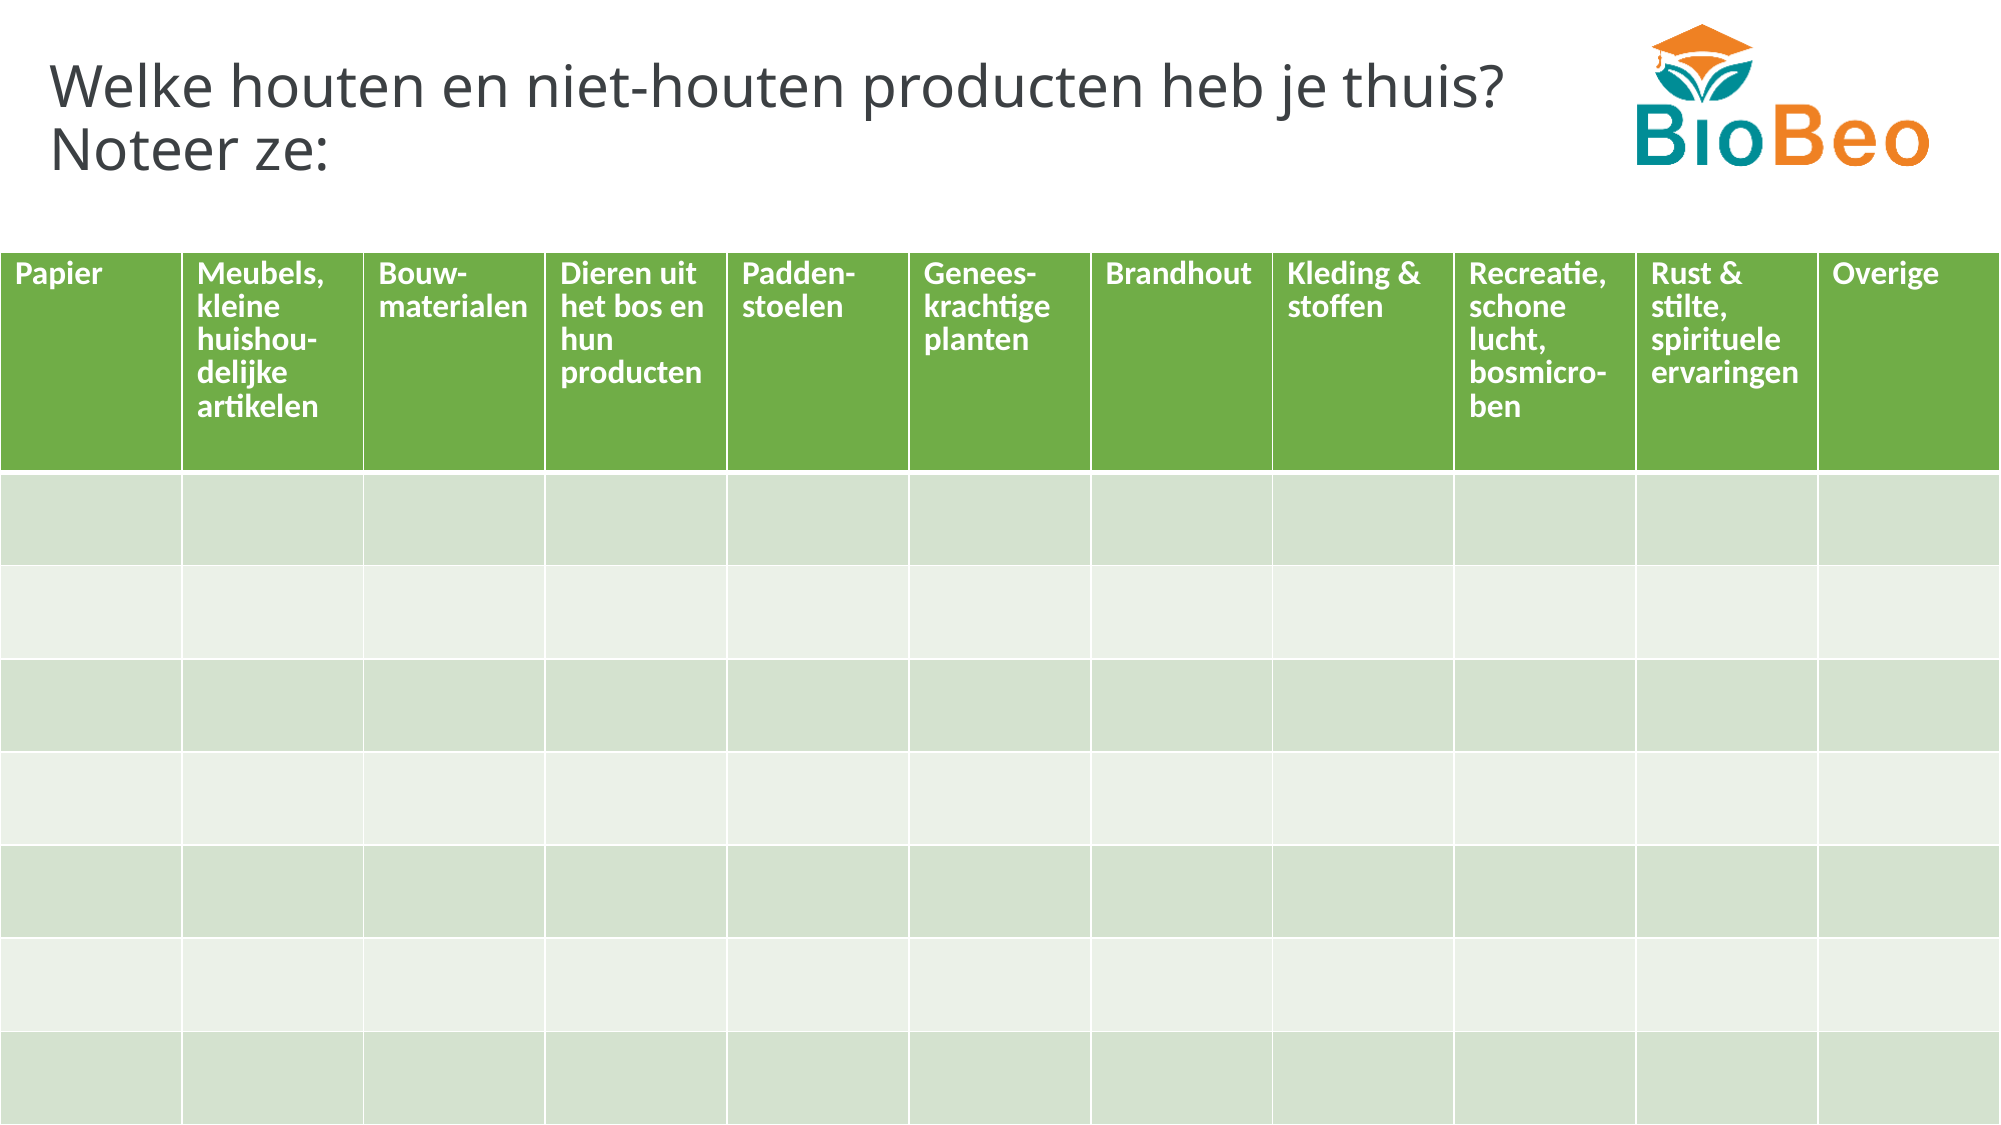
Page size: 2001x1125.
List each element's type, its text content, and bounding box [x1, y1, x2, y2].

table_header Overige [1819, 253, 1999, 470]
table_cell [183, 1032, 363, 1124]
table_cell [1273, 660, 1453, 751]
table_cell [728, 475, 908, 565]
table_cell [1819, 846, 1999, 937]
table_cell [1637, 939, 1817, 1031]
table_cell [1092, 566, 1272, 658]
table_cell [1092, 660, 1272, 751]
table_header Meubels, kleine huishou-delijke artikelen [183, 253, 363, 470]
table_cell [1455, 939, 1635, 1031]
table_header Kleding & stoffen [1273, 253, 1453, 470]
table_header Padden-stoelen [728, 253, 908, 470]
table_cell [1637, 753, 1817, 844]
table_cell [910, 660, 1090, 751]
table_cell [1273, 1032, 1453, 1124]
table_cell [1092, 939, 1272, 1031]
table_cell [546, 660, 726, 751]
table_cell [1455, 475, 1635, 565]
table_cell [728, 1032, 908, 1124]
table_cell [1455, 753, 1635, 844]
table_cell [364, 660, 544, 751]
table_cell [1, 753, 181, 844]
table_cell [364, 753, 544, 844]
table_cell [1637, 475, 1817, 565]
table_cell [546, 939, 726, 1031]
table_cell [1819, 753, 1999, 844]
table_cell [1637, 1032, 1817, 1124]
table_cell [364, 939, 544, 1031]
table_cell [910, 753, 1090, 844]
table_cell [364, 566, 544, 658]
table_cell [1455, 846, 1635, 937]
table_cell [546, 846, 726, 937]
table_cell [1455, 566, 1635, 658]
table_cell [728, 753, 908, 844]
table_cell [1092, 475, 1272, 565]
table_cell [1819, 660, 1999, 751]
table_cell [1, 660, 181, 751]
table_cell [364, 846, 544, 937]
table_header Papier [1, 253, 181, 470]
table_cell [1, 939, 181, 1031]
table_cell [1455, 660, 1635, 751]
table_cell [183, 566, 363, 658]
table_header Recreatie, schone lucht, bosmicro-ben [1455, 253, 1635, 470]
table_cell [1, 475, 181, 565]
table_cell [1637, 660, 1817, 751]
table_cell [1092, 846, 1272, 937]
table_cell [728, 846, 908, 937]
table_cell [1273, 475, 1453, 565]
table_cell [1819, 566, 1999, 658]
table_cell [1, 846, 181, 937]
table_cell [1273, 566, 1453, 658]
title Welke houten en niet-houten producten heb je thuis? Noteer ze: [34, 46, 1585, 195]
table_cell [1819, 1032, 1999, 1124]
table_cell [364, 475, 544, 565]
table_cell [1092, 753, 1272, 844]
table_cell [910, 1032, 1090, 1124]
table_cell [910, 566, 1090, 658]
table_cell [546, 566, 726, 658]
table_cell [1455, 1032, 1635, 1124]
table_cell [1273, 939, 1453, 1031]
table_cell [1, 1032, 181, 1124]
picture [1635, 22, 1931, 168]
table_cell [183, 660, 363, 751]
table_header Genees-krachtige planten [910, 253, 1090, 470]
table_cell [910, 846, 1090, 937]
table_header Rust & stilte, spirituele ervaringen [1637, 253, 1817, 470]
table_cell [728, 660, 908, 751]
table_cell [1637, 566, 1817, 658]
table_cell [910, 475, 1090, 565]
table_cell [546, 475, 726, 565]
table_cell [728, 939, 908, 1031]
table_cell [1, 566, 181, 658]
table_cell [1819, 939, 1999, 1031]
table_header Dieren uit het bos en hun producten [546, 253, 726, 470]
table_cell [910, 939, 1090, 1031]
table_cell [183, 753, 363, 844]
table_cell [183, 475, 363, 565]
table_cell [364, 1032, 544, 1124]
table_header Bouw-materialen [364, 253, 544, 470]
table_cell [1637, 846, 1817, 937]
table_cell [728, 566, 908, 658]
table_cell [1273, 753, 1453, 844]
table_cell [1819, 475, 1999, 565]
table_cell [183, 846, 363, 937]
table_cell [1092, 1032, 1272, 1124]
table_header Brandhout [1092, 253, 1272, 470]
table_cell [546, 753, 726, 844]
table_cell [1273, 846, 1453, 937]
table_cell [183, 939, 363, 1031]
table_cell [546, 1032, 726, 1124]
